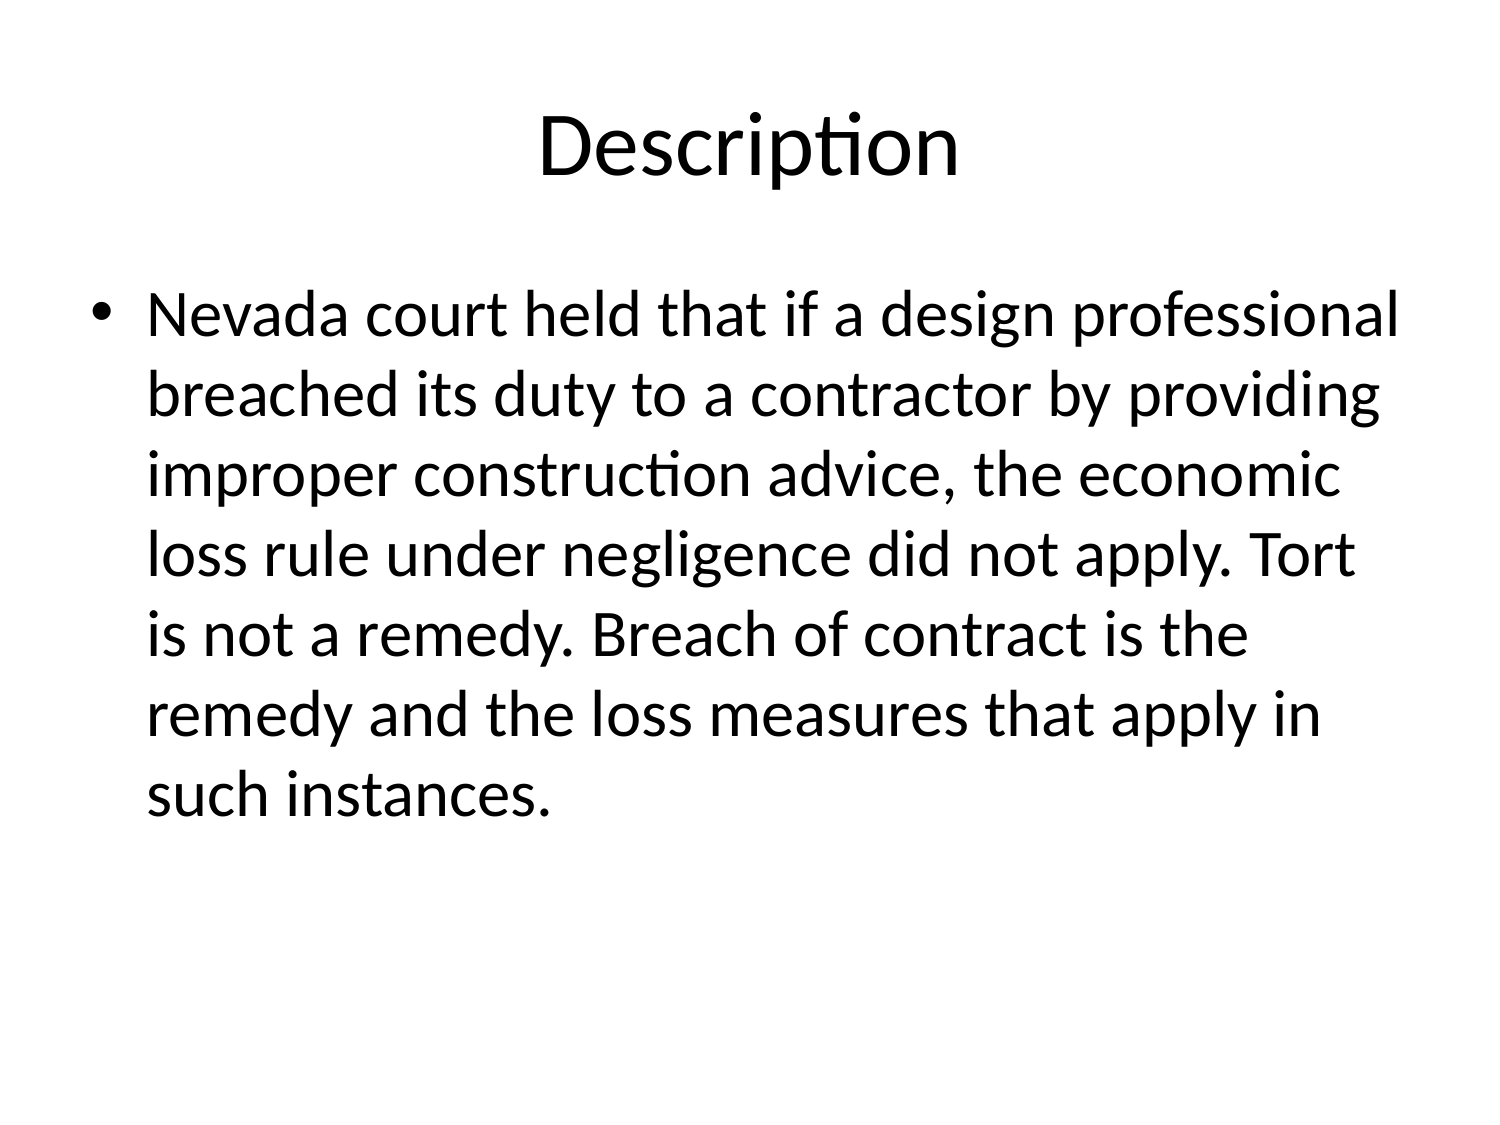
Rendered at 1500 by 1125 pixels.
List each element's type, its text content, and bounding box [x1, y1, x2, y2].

list Nevada court held that if a design professional breached its duty to a contractor by providing improper construction advice, the economic loss rule under negligence did not apply. Tort is not a remedy. Breach of contract is the remedy and the loss measures that apply in such instances. [75, 262, 1425, 1005]
title Description [75, 45, 1425, 233]
